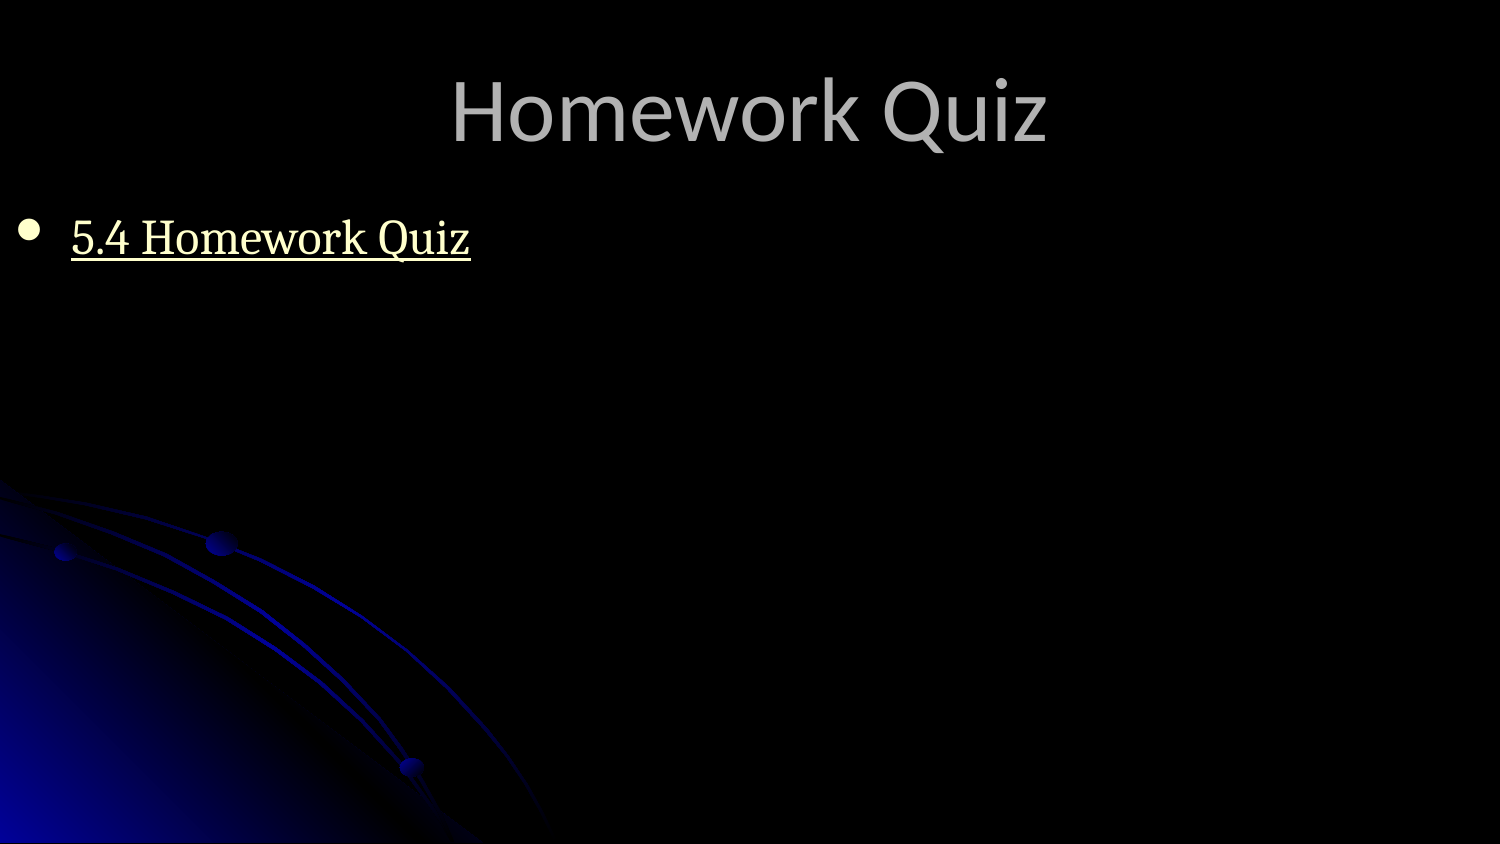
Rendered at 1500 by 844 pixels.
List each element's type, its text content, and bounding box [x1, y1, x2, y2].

list 5.4 Homework Quiz [0, 196, 1500, 755]
title Homework Quiz [0, 33, 1500, 175]
